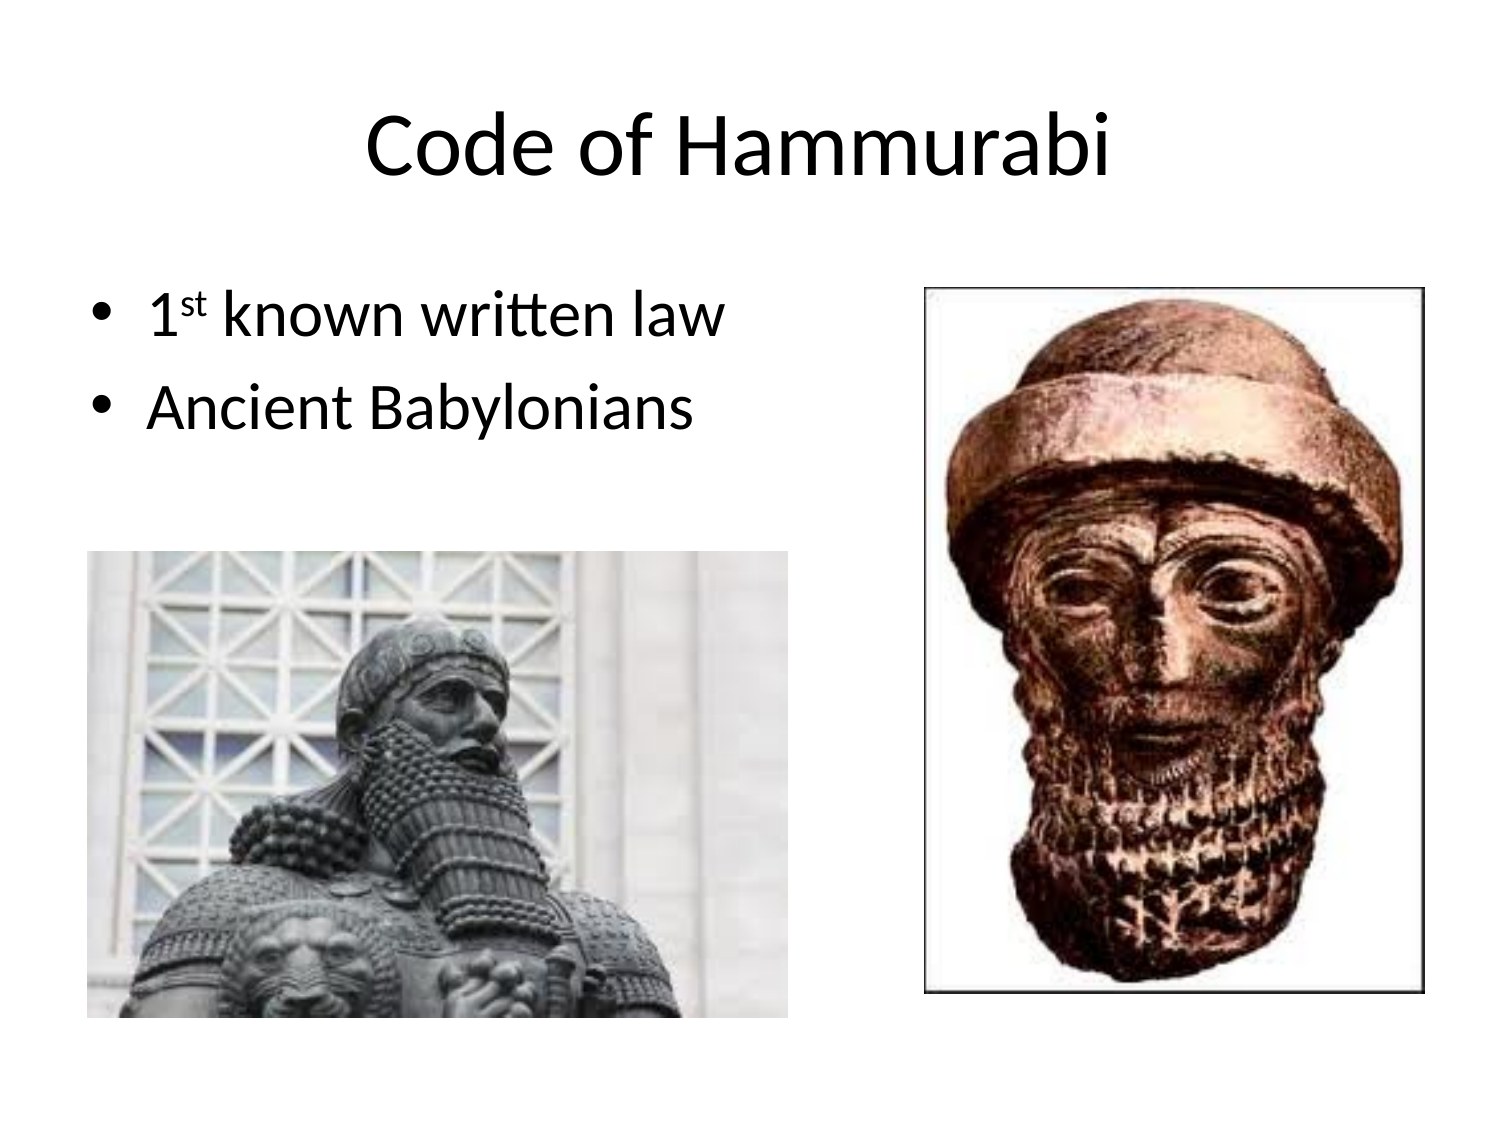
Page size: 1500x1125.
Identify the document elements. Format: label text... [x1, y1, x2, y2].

picture [87, 551, 788, 1018]
title Code of Hammurabi [75, 45, 1425, 233]
list 1st known written law Ancient Babylonians [75, 262, 800, 1005]
picture [924, 287, 1426, 995]
